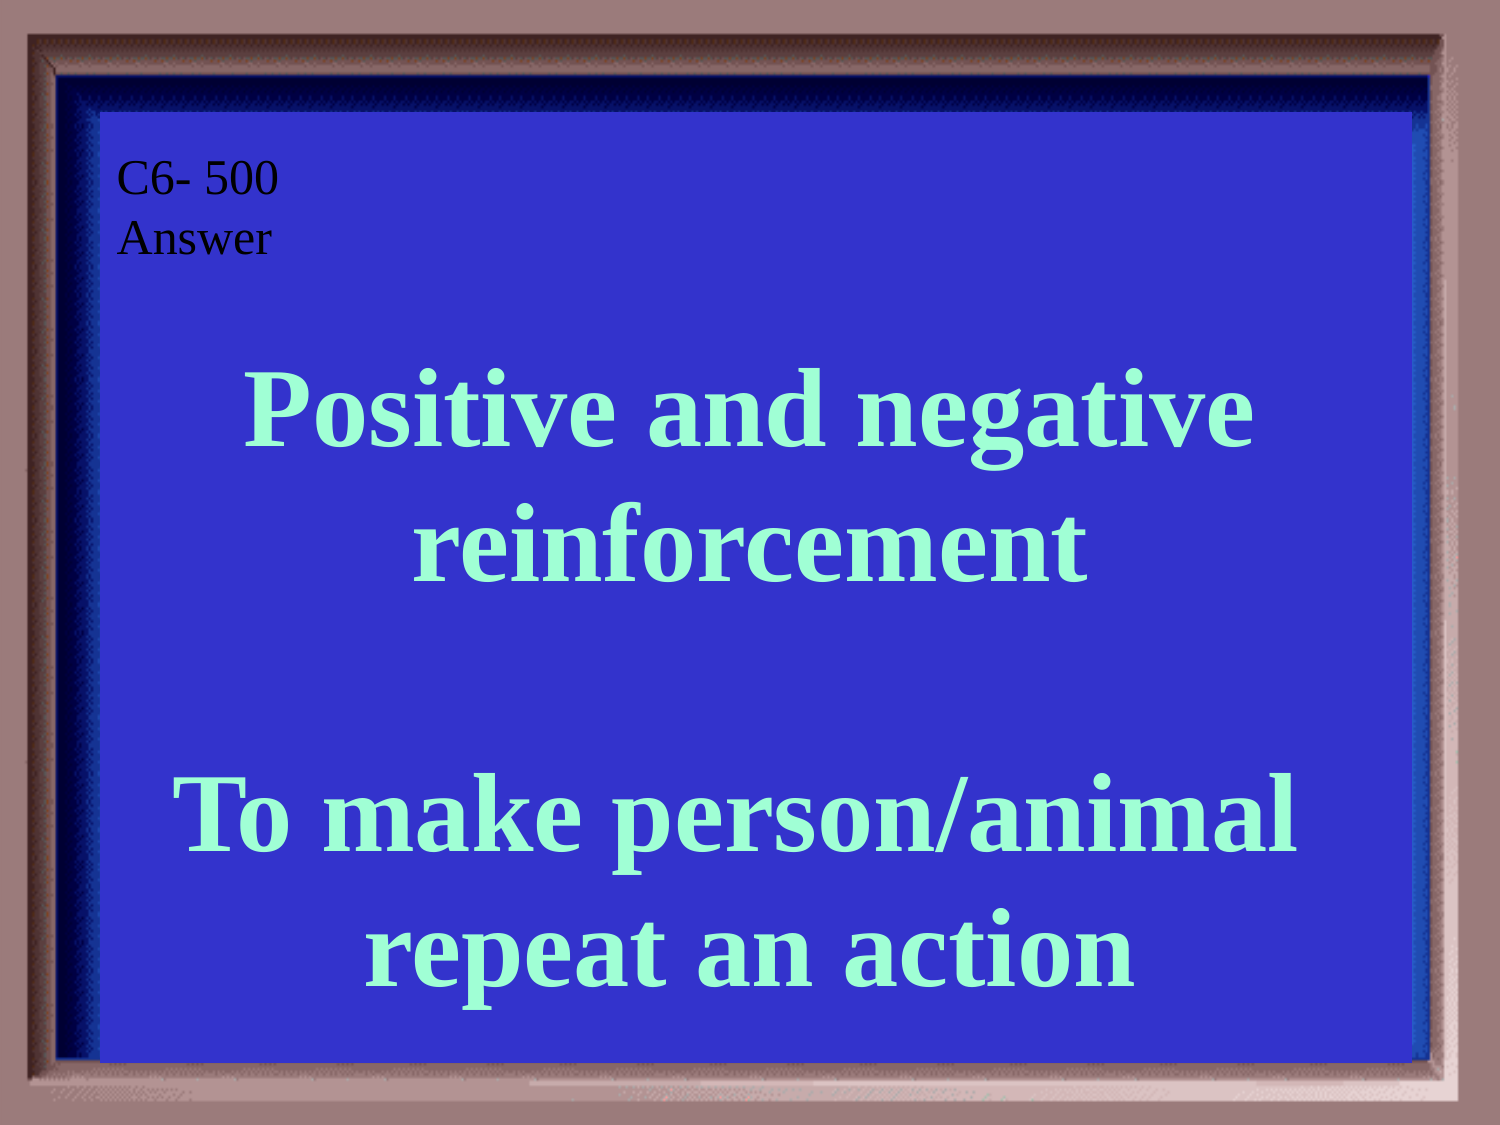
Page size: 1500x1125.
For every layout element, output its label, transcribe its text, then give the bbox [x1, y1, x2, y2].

text_box C6- 500 Answer [101, 137, 295, 273]
text_box Positive and negative reinforcement To make person/animal repeat an action [156, 326, 1343, 1017]
text_box [99, 112, 1413, 1063]
picture [0, 0, 1500, 1125]
